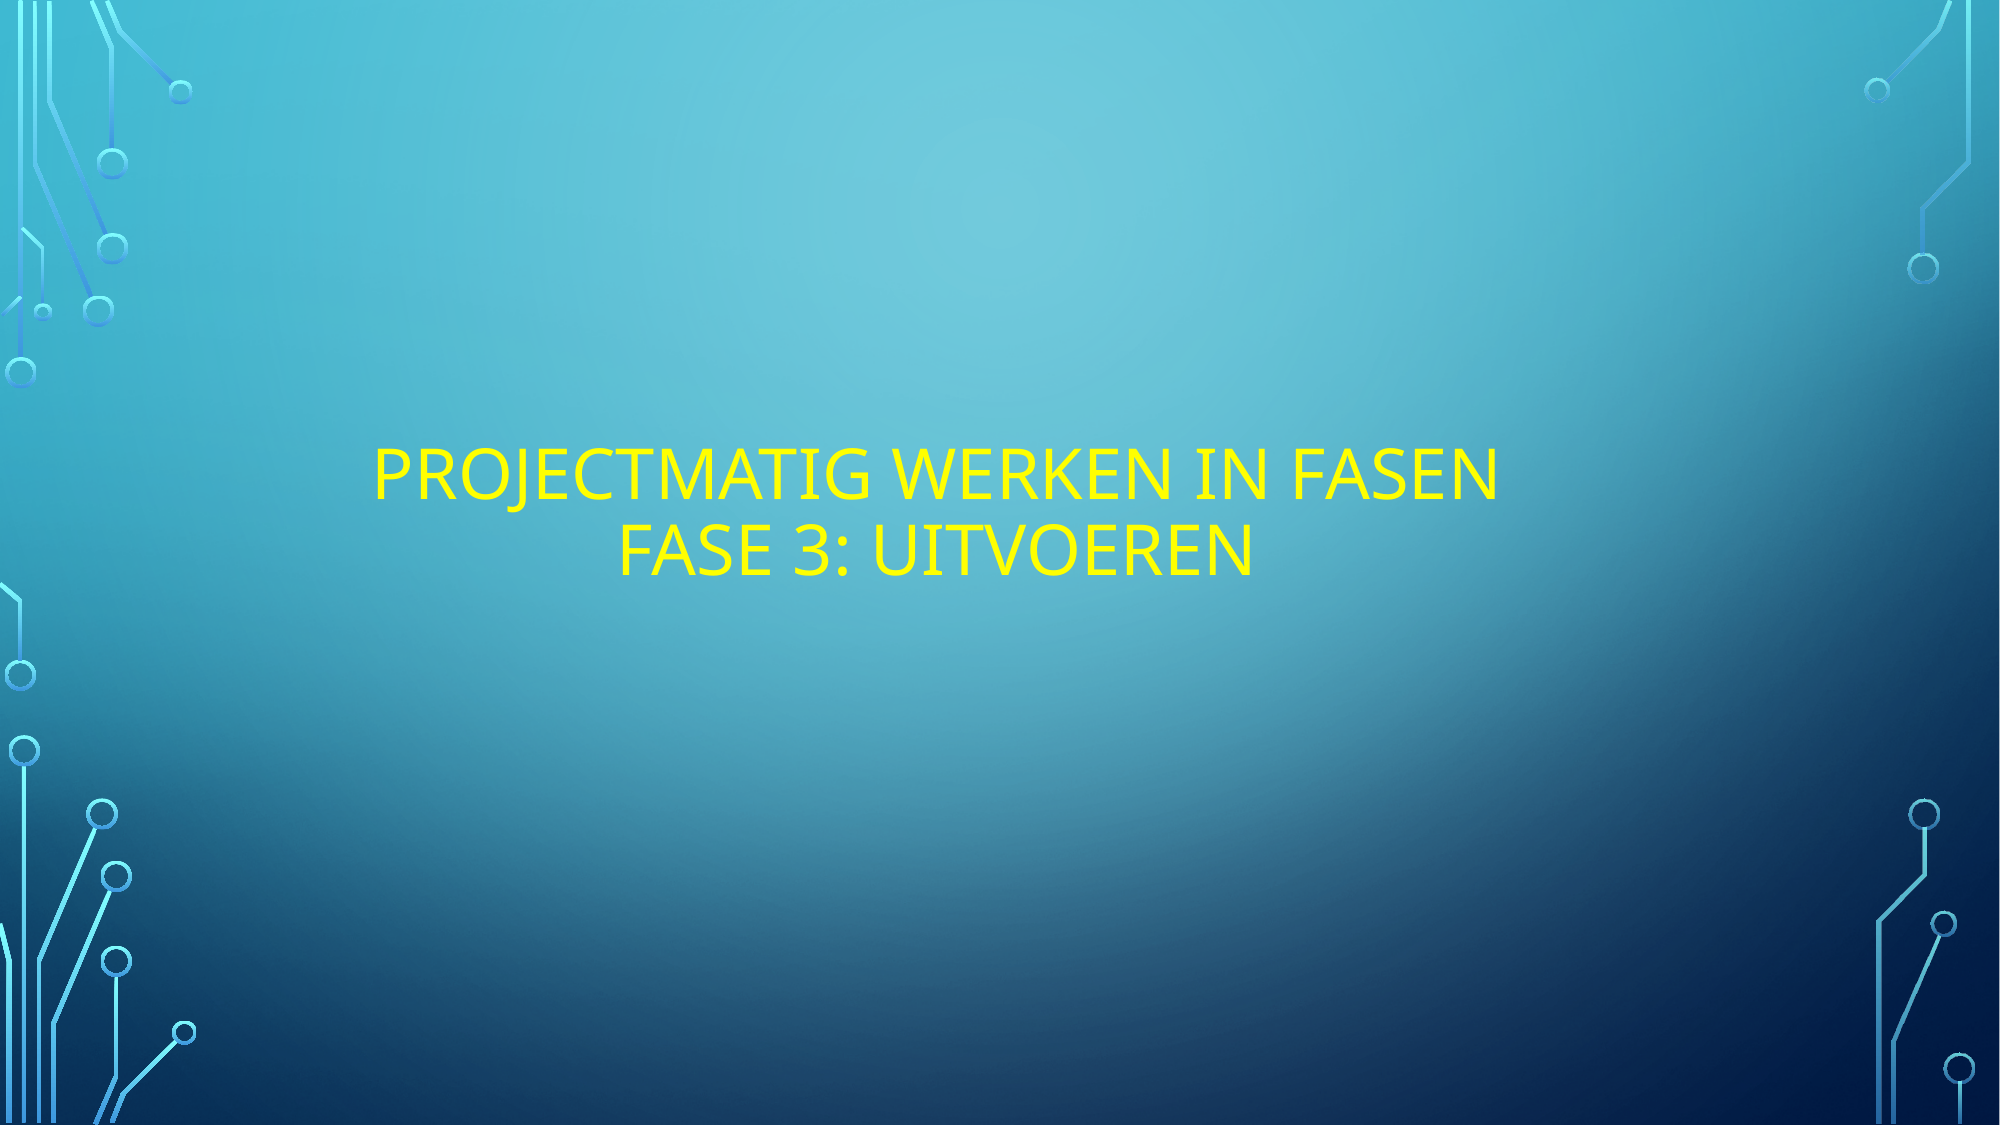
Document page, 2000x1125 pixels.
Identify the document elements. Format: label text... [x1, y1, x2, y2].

title Projectmatig werken in fasen Fase 3: uitvoeren [324, 420, 1550, 609]
